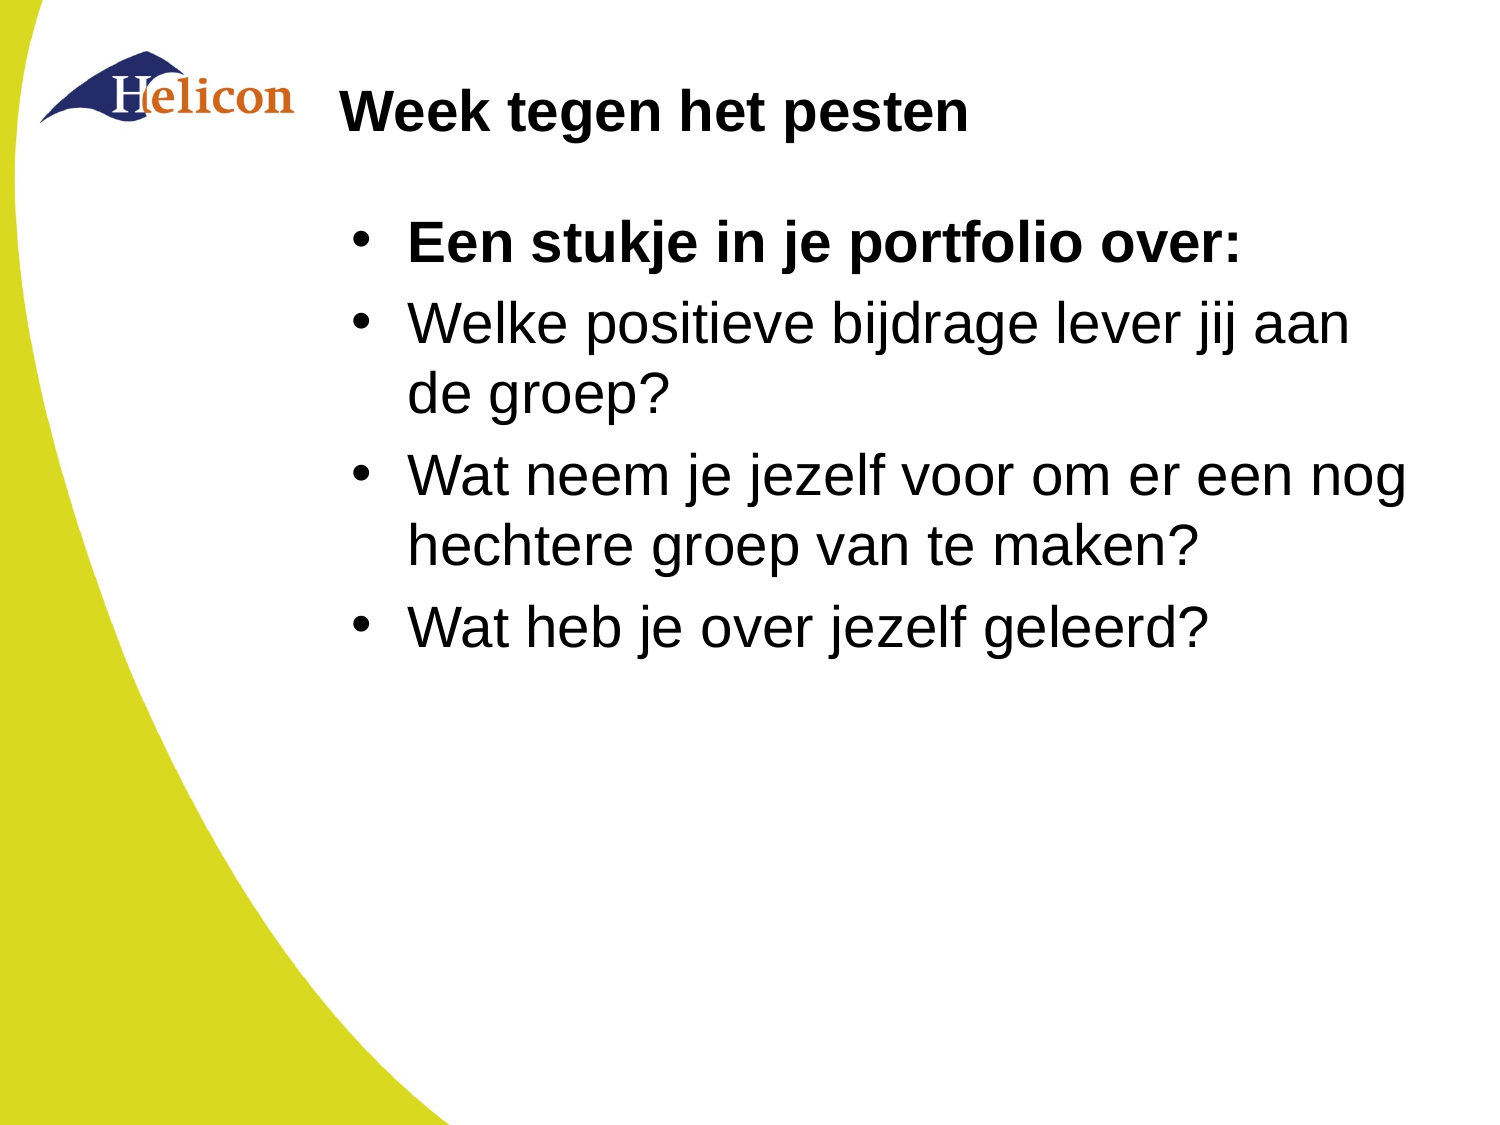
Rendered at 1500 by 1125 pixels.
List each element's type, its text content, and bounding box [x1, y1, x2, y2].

title Week tegen het pesten [324, 54, 1415, 161]
list Een stukje in je portfolio over: Welke positieve bijdrage lever jij aan de groep? Wat neem je jezelf voor om er een nog hechtere groep van te maken? Wat heb je over jezelf geleerd? [336, 196, 1425, 1005]
picture [0, 0, 1500, 1125]
